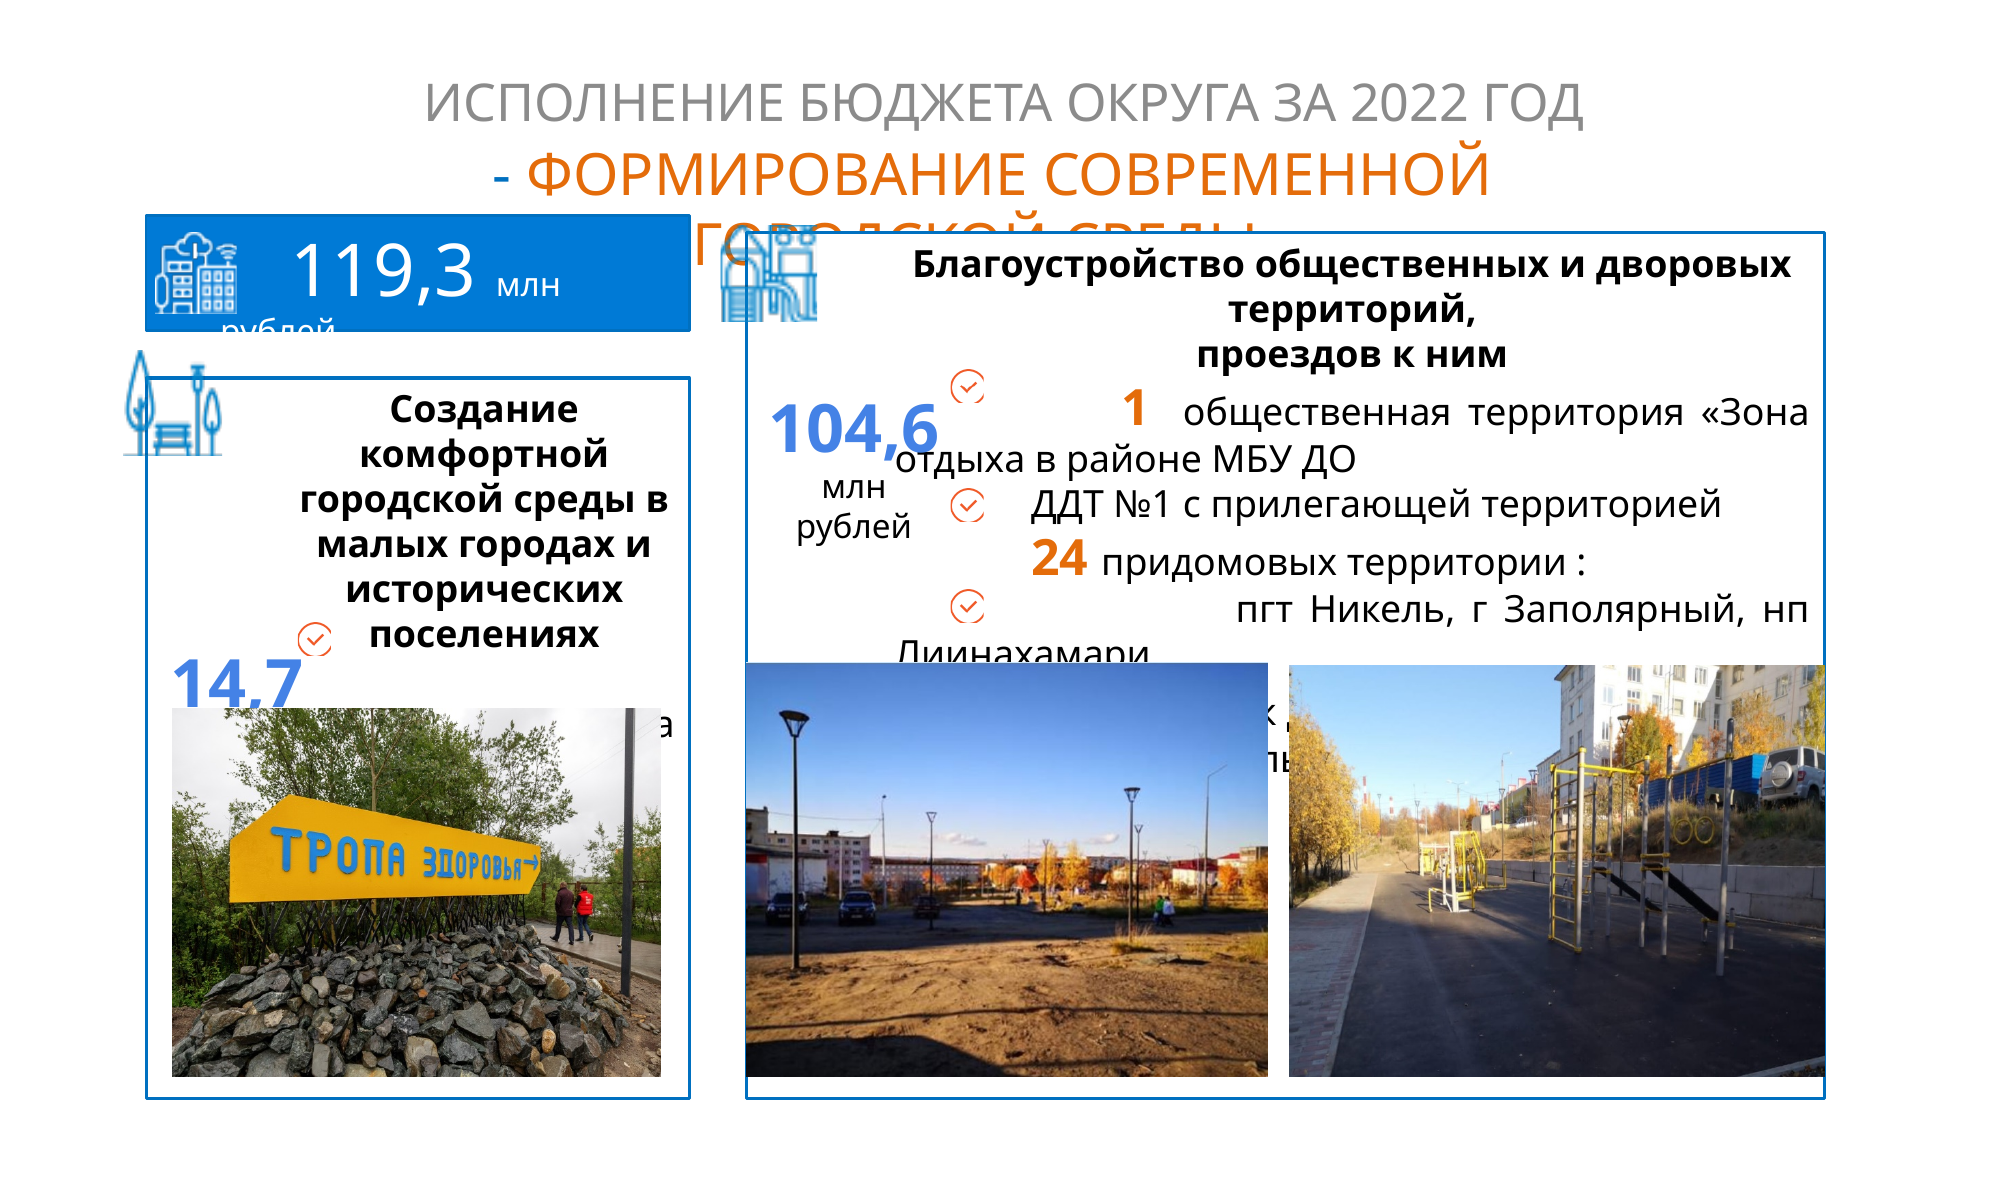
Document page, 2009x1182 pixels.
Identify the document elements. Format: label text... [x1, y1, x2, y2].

picture [154, 232, 237, 315]
text_box Благоустройство общественных и дворовых территорий, проездов к ним 1 общественная территория «Зона отдыха в районе МБУ ДО ДДТ №1 с прилегающей территорией 24 придомовых территории : пгт Никель, г Заполярный, нп Лиинахамари 6 проездов к дворовым территориям: пгт Никель, г Заполярный [745, 230, 1827, 1101]
text_box 119,3 млн рублей [144, 214, 692, 333]
text_box Создание комфортной городской среды в малых городах и исторических поселениях Объект «Тропа Здоровья» г. Заполярный [144, 376, 692, 1101]
picture [950, 588, 984, 623]
picture [122, 350, 223, 456]
title ИСПОЛНЕНИЕ БЮДЖЕТА ОКРУГА ЗА 2022 ГОД [100, 47, 1908, 154]
text_box 14,7 млн рублей [155, 553, 331, 809]
picture [746, 661, 1268, 1077]
picture [172, 708, 661, 1077]
picture [720, 224, 818, 322]
text_box - ФОРМИРОВАНИЕ СОВРЕМЕННОЙ ГОРОДСКОЙ СРЕДЫ - [437, 129, 1548, 285]
picture [950, 369, 984, 404]
text_box 104,6 млн рублей [746, 377, 962, 553]
picture [950, 488, 984, 522]
picture [297, 621, 332, 656]
picture [1288, 665, 1826, 1077]
